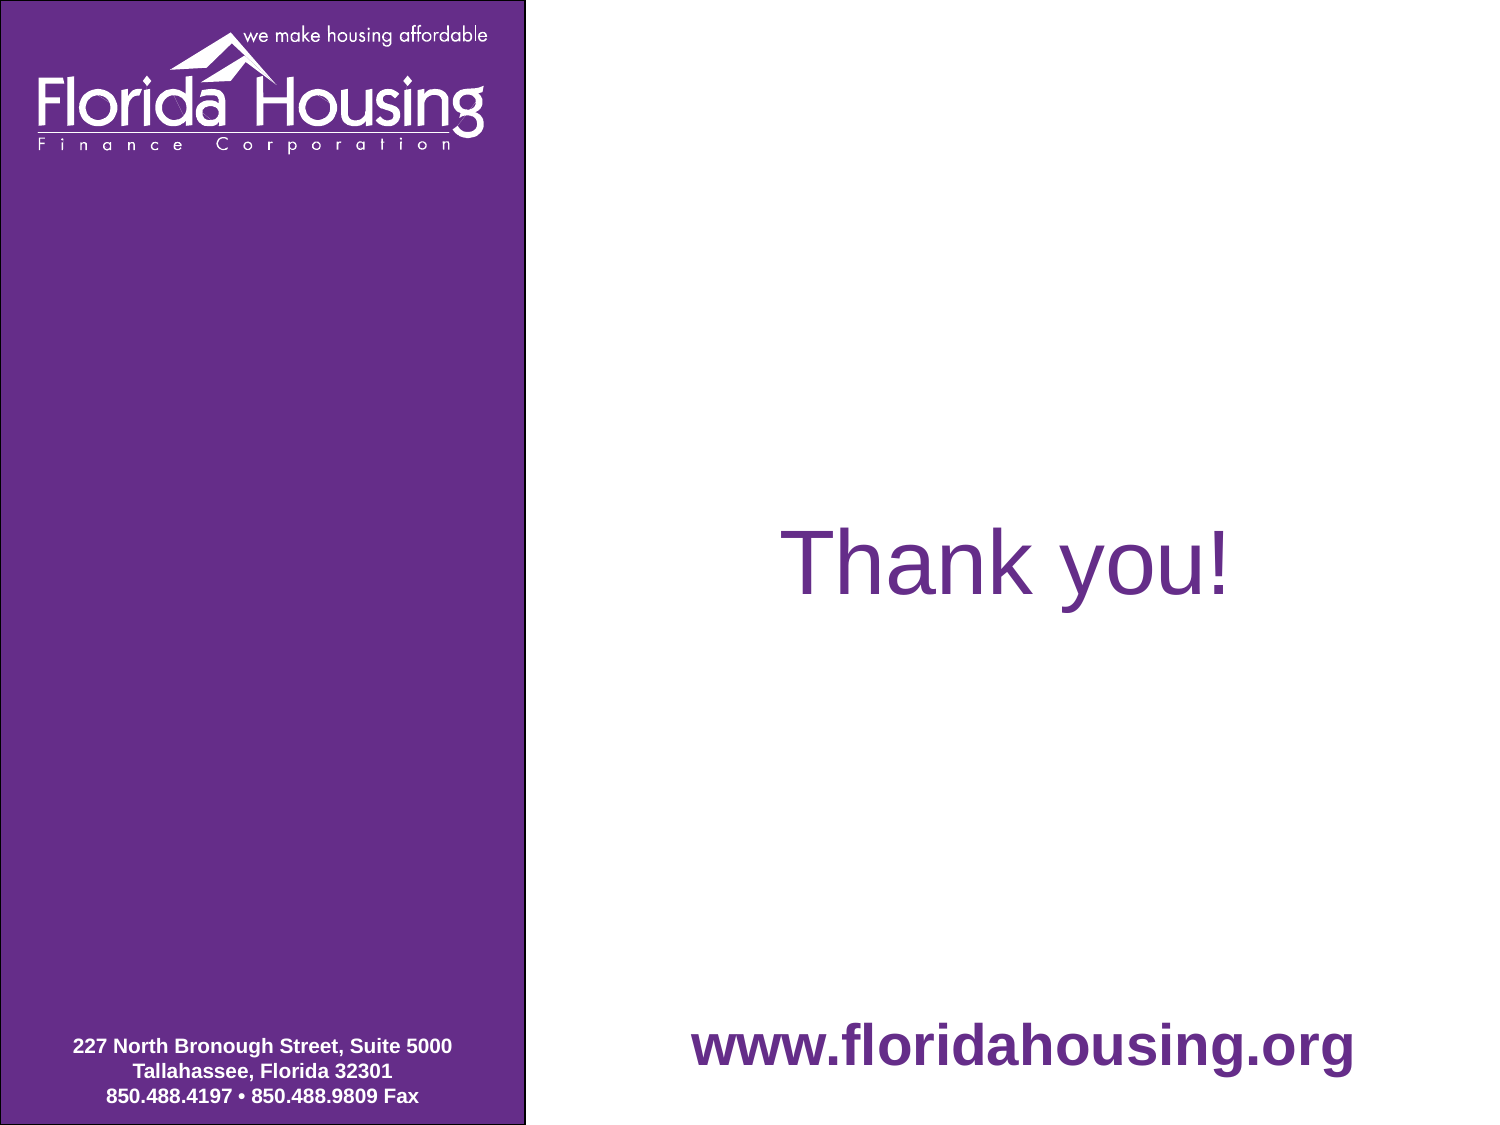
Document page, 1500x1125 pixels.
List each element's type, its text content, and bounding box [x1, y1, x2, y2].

title Thank you! [600, 424, 1413, 701]
